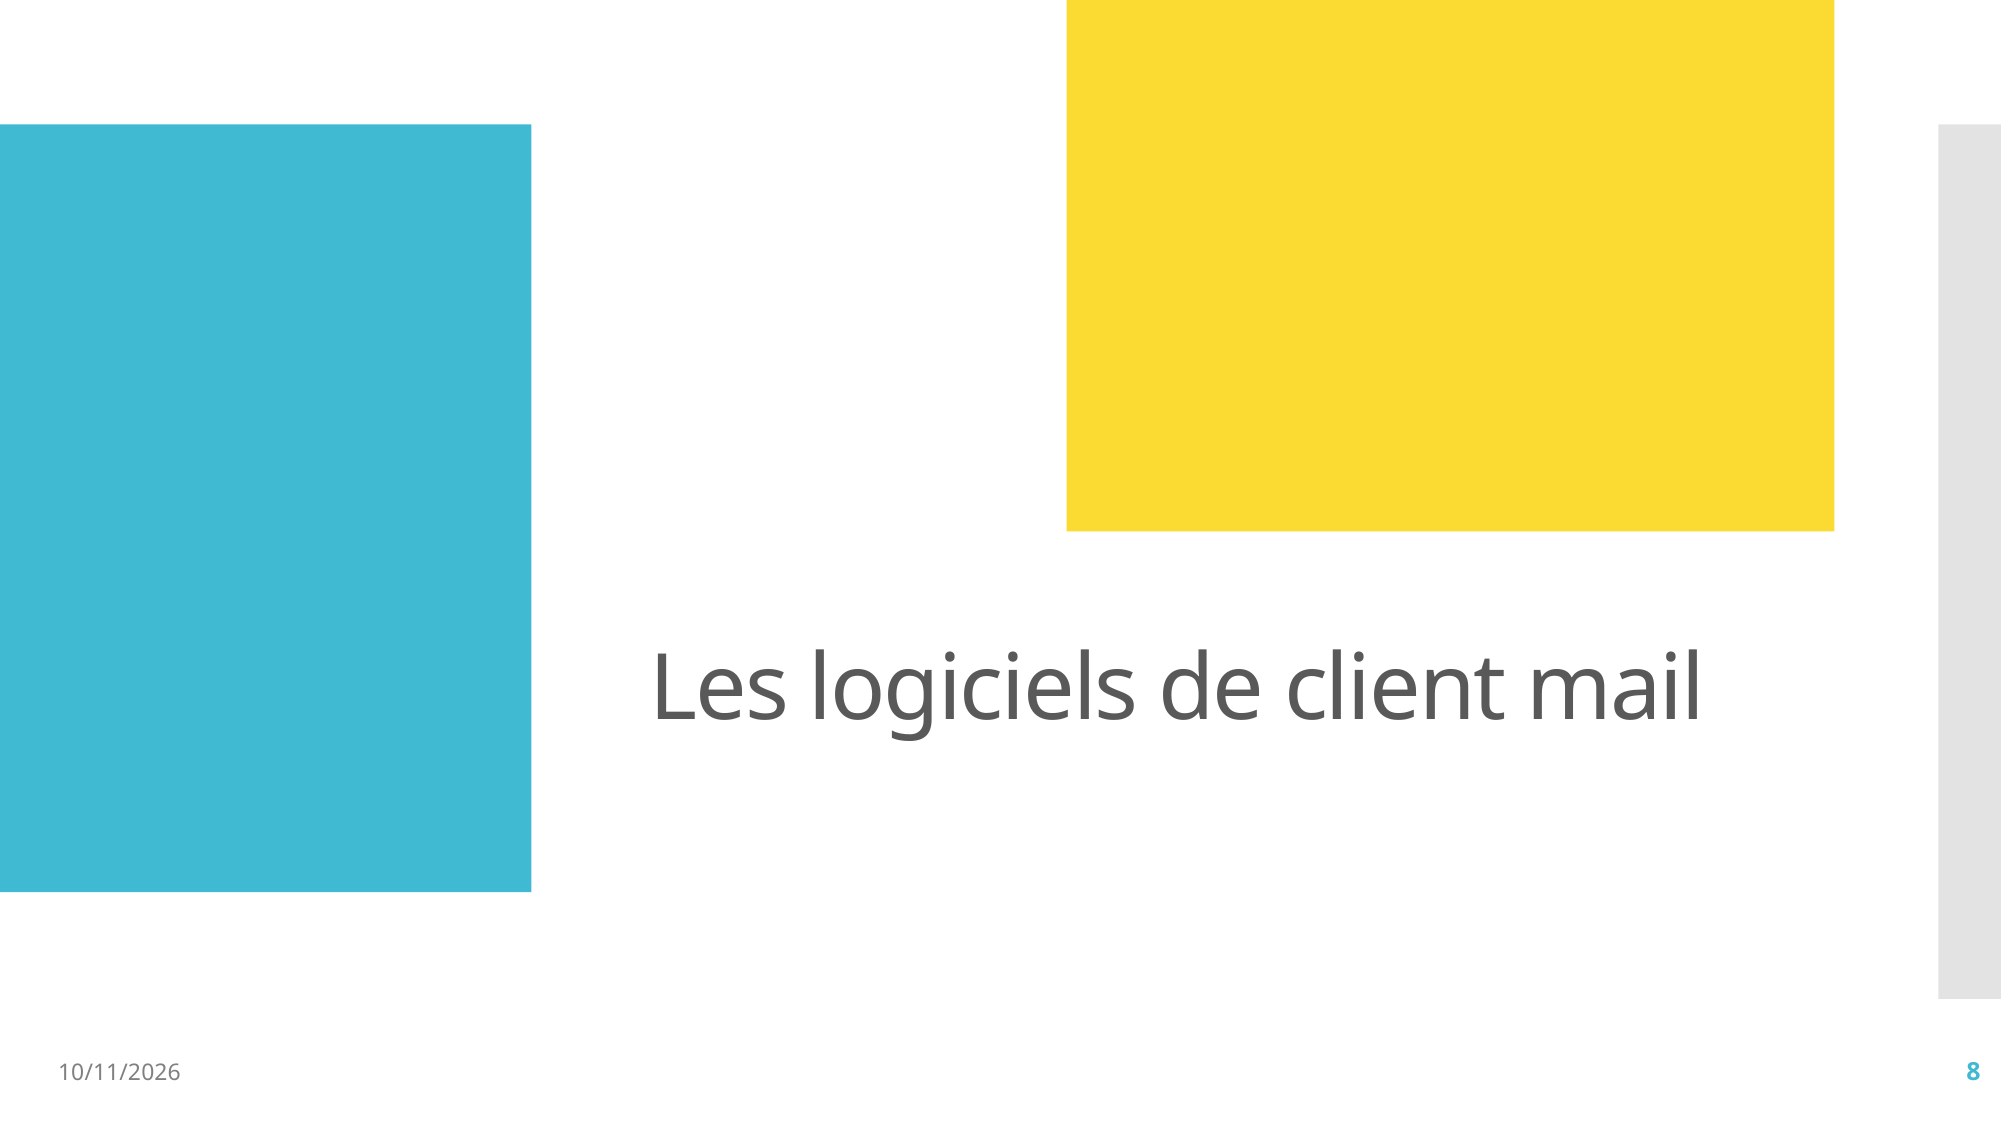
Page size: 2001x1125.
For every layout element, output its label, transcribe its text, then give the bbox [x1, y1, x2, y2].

slide_number 8 [1744, 1042, 1996, 1103]
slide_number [43, 1042, 493, 1103]
title Les logiciels de client mail [634, 213, 1835, 747]
